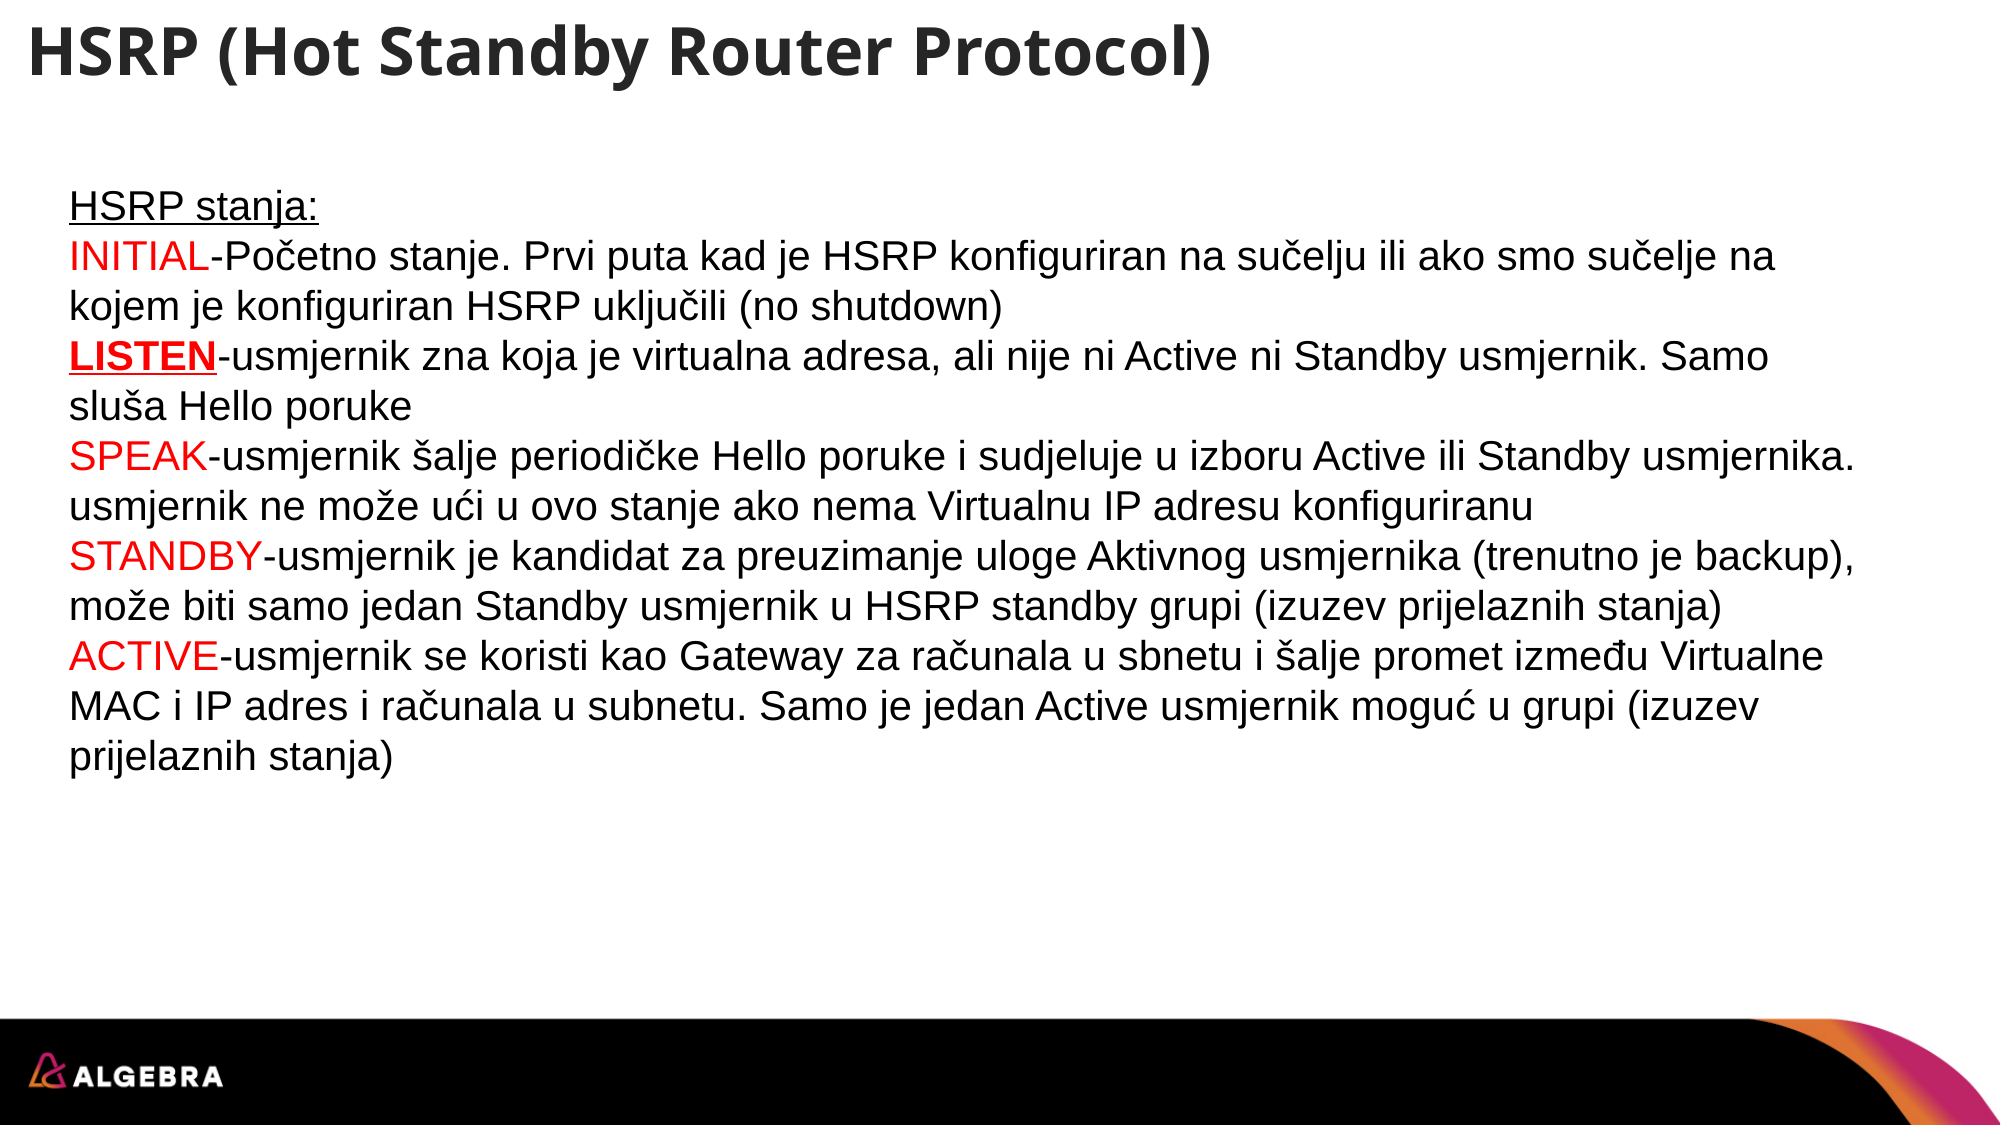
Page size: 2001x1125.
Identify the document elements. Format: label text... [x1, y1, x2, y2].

picture [0, 0, 2001, 1125]
text_box HSRP stanja: INITIAL-Početno stanje. Prvi puta kad je HSRP konfiguriran na sučelju ili ako smo sučelje na kojem je konfiguriran HSRP uključili (no shutdown) LISTEN-usmjernik zna koja je virtualna adresa, ali nije ni Active ni Standby usmjernik. Samo sluša Hello poruke SPEAK-usmjernik šalje periodičke Hello poruke i sudjeluje u izboru Active ili Standby usmjernika. usmjernik ne može ući u ovo stanje ako nema Virtualnu IP adresu konfiguriranu STANDBY-usmjernik je kandidat za preuzimanje uloge Aktivnog usmjernika (trenutno je backup), može biti samo jedan Standby usmjernik u HSRP standby grupi (izuzev prijelaznih stanja) ACTIVE-usmjernik se koristi kao Gateway za računala u sbnetu i šalje promet između Virtualne MAC i IP adres i računala u subnetu. Samo je jedan Active usmjernik moguć u grupi (izuzev prijelaznih stanja) [54, 171, 1883, 787]
title HSRP (Hot Standby Router Protocol) [11, 10, 1959, 187]
